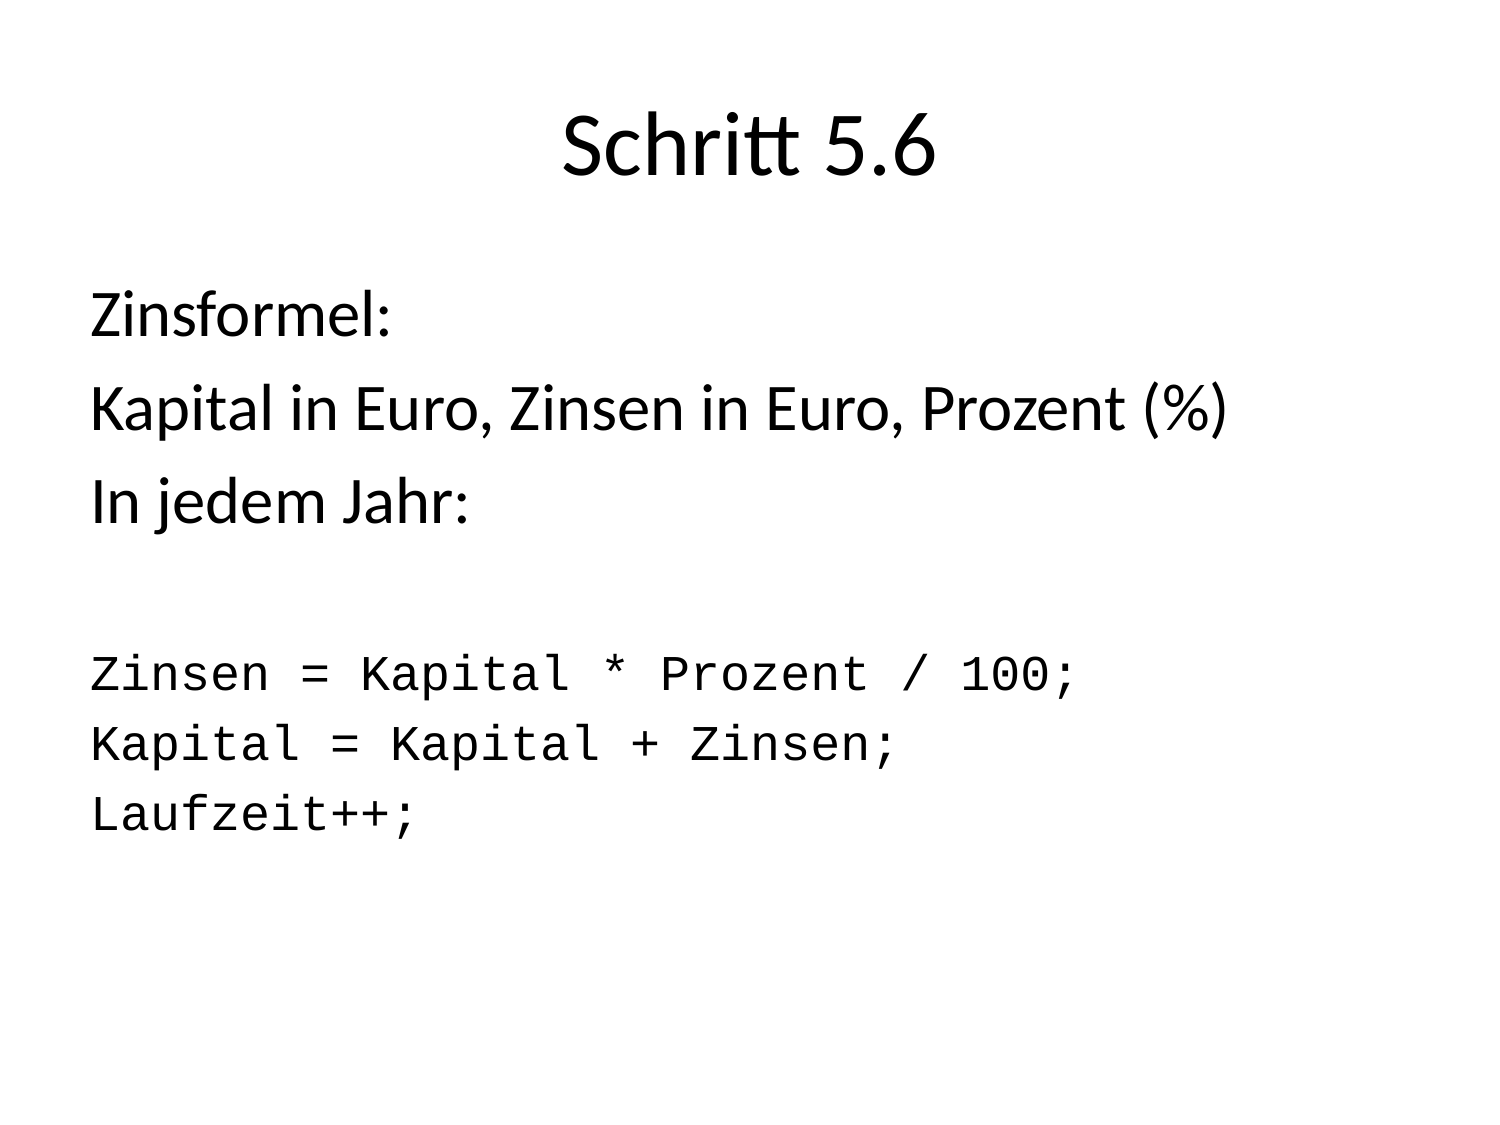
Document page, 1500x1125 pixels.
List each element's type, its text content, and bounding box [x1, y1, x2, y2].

list Zinsformel: Kapital in Euro, Zinsen in Euro, Prozent (%) In jedem Jahr: Zinsen = Kapital * Prozent / 100; Kapital = Kapital + Zinsen; Laufzeit++; [75, 262, 1425, 1005]
title Schritt 5.6 [75, 45, 1425, 233]
